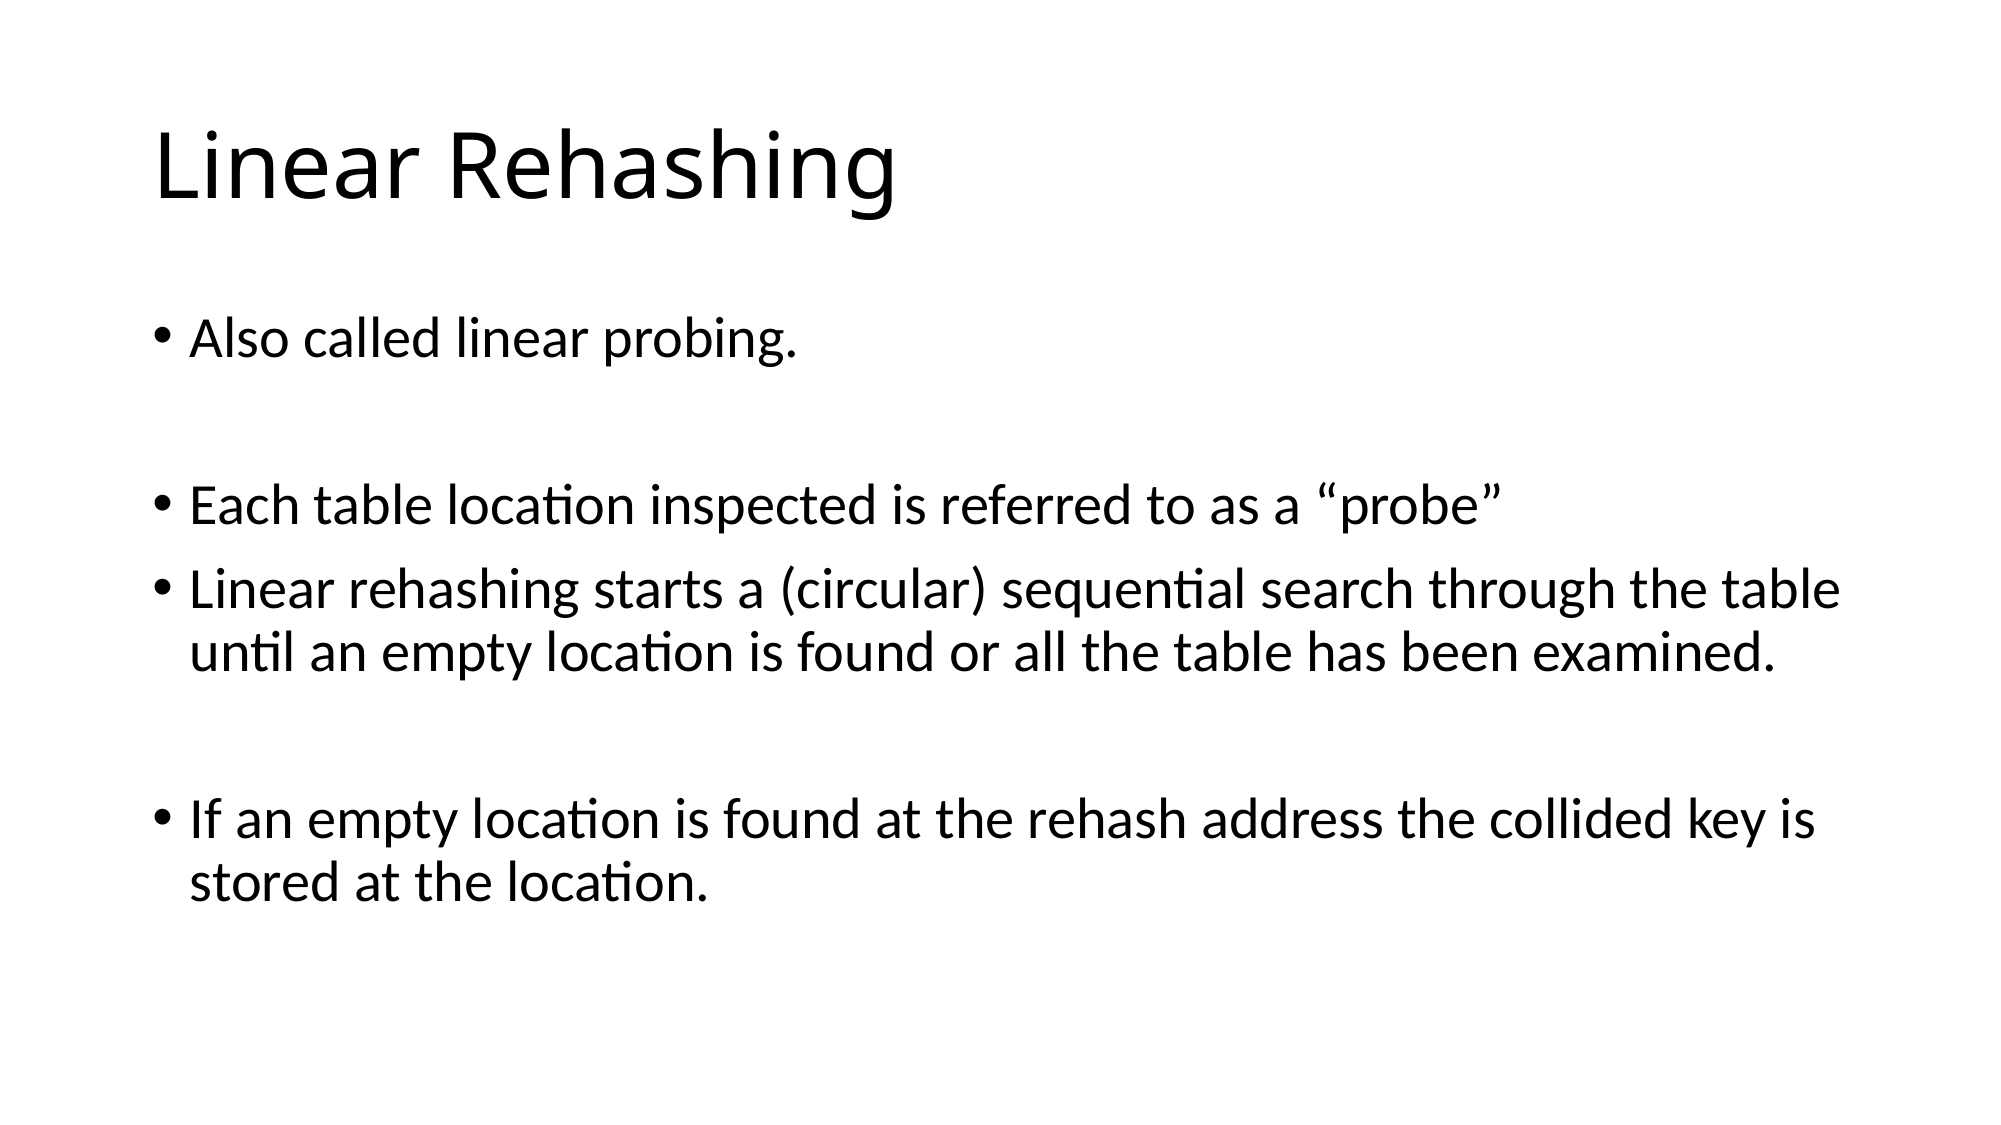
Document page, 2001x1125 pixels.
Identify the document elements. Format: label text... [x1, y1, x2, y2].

title Linear Rehashing [137, 59, 1863, 278]
list Also called linear probing. Each table location inspected is referred to as a “probe” Linear rehashing starts a (circular) sequential search through the table until an empty location is found or all the table has been examined. If an empty location is found at the rehash address the collided key is stored at the location. [137, 299, 1863, 1014]
